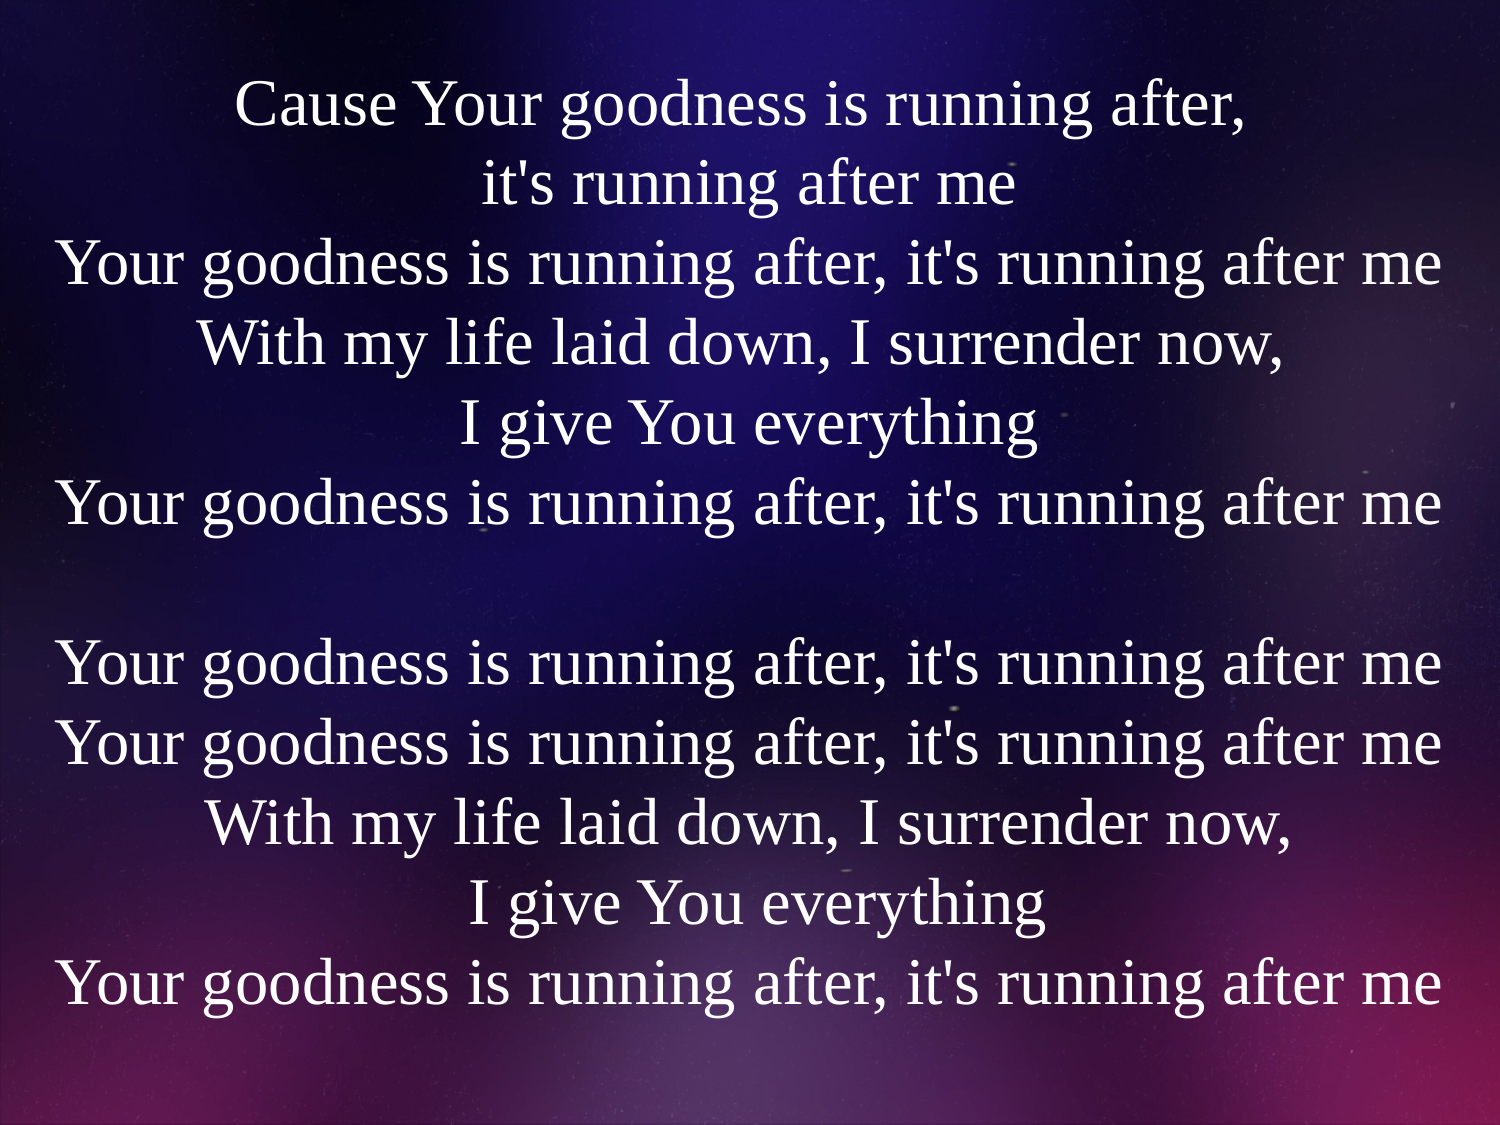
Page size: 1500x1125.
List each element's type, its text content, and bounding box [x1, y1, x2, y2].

picture [0, 0, 1500, 444]
picture [0, 632, 1500, 1125]
title Cause Your goodness is running after, it's running after me Your goodness is running after, it's running after me With my life laid down, I surrender now, I give You everything Your goodness is running after, it's running after me Your goodness is running after, it's running after me Your goodness is running after, it's running after me With my life laid down, I surrender now, I give You everything Your goodness is running after, it's running after me [0, 444, 1500, 632]
